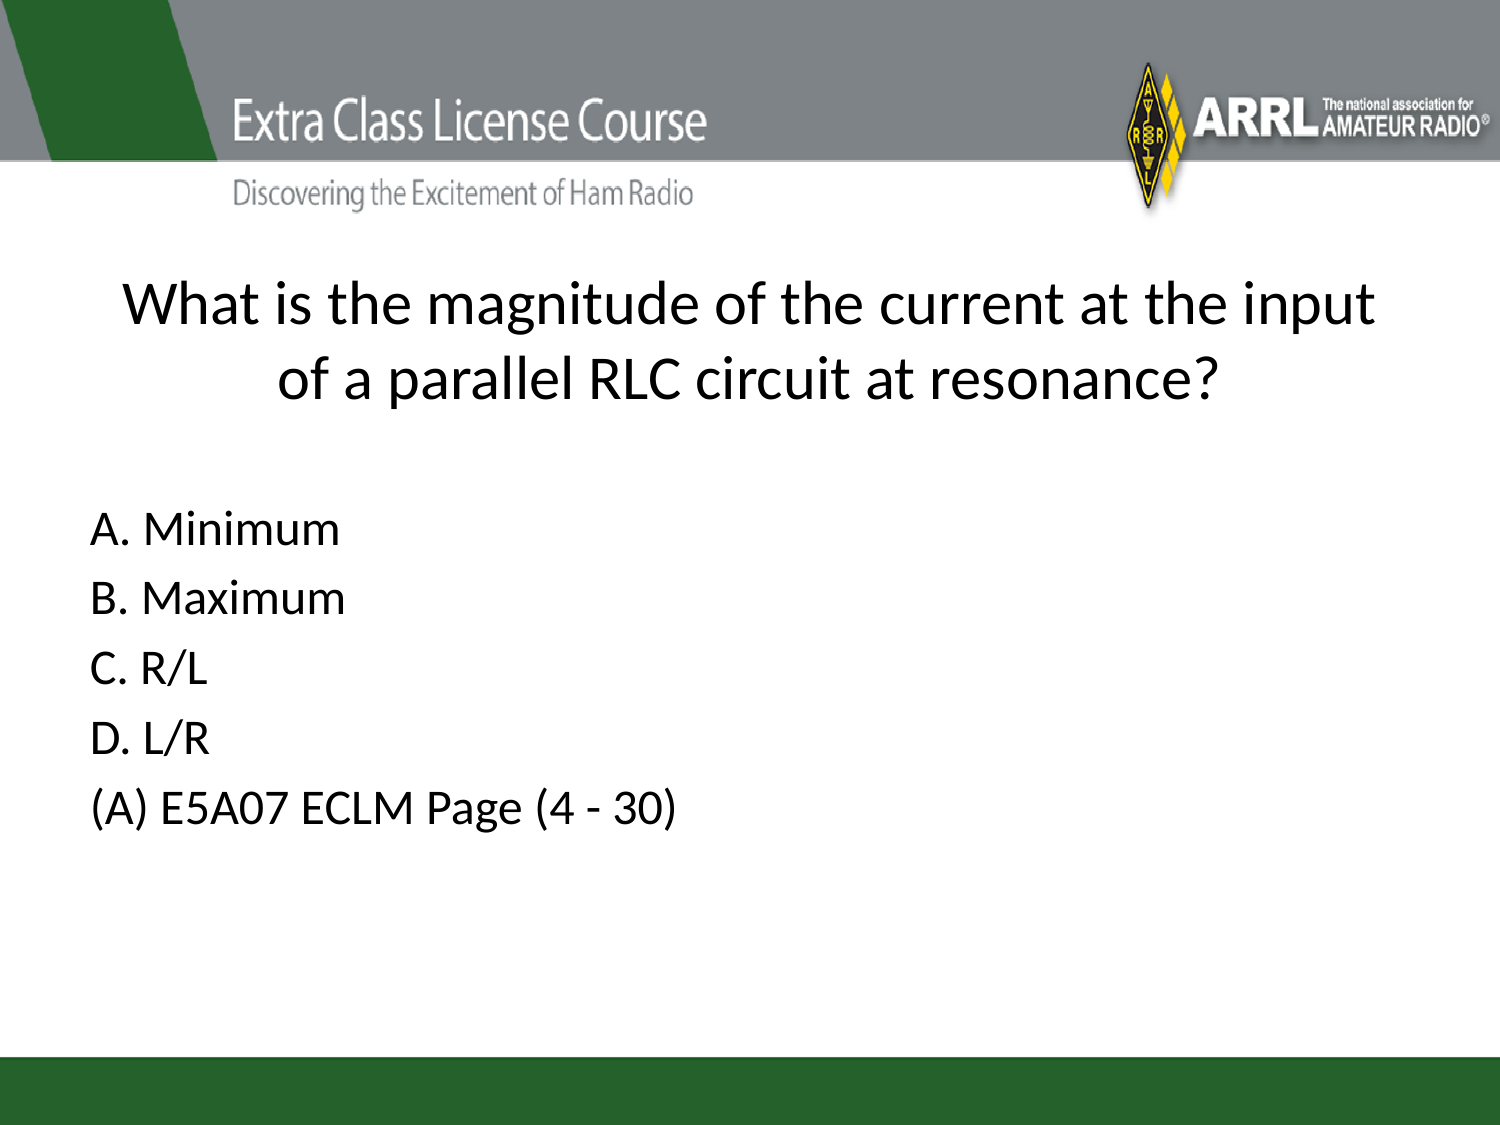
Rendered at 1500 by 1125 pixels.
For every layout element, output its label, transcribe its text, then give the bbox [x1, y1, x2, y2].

title What is the magnitude of the current at the input of a parallel RLC circuit at resonance? [75, 254, 1425, 435]
picture [0, 0, 1500, 1125]
list A. Minimum B. Maximum C. R/L D. L/R (A) E5A07 ECLM Page (4 - 30) [75, 487, 1425, 1005]
